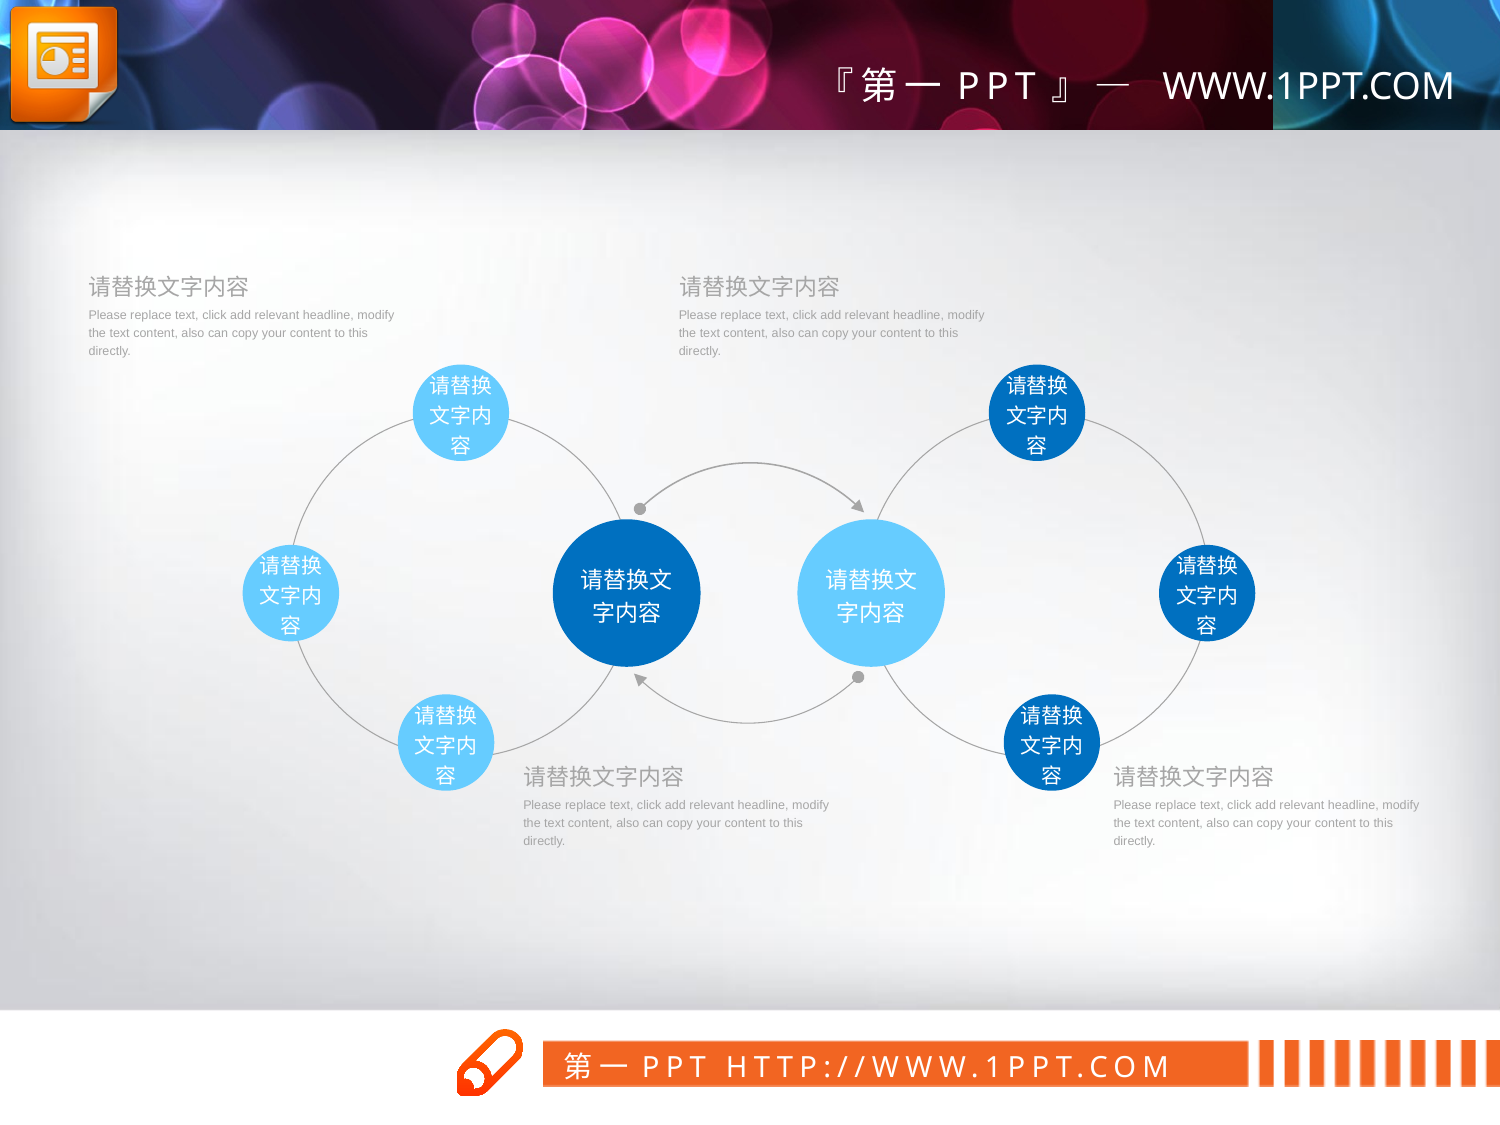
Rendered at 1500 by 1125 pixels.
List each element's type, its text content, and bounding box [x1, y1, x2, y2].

text_box 请替换文字内容 [1003, 694, 1101, 791]
text_box 请替换文字内容 [797, 519, 945, 667]
text_box Please replace text, click add relevant headline, modify the text content, also can copy your content to this directly. [88, 304, 409, 358]
text_box 请替换文字内容 [242, 544, 340, 642]
text_box Please replace text, click add relevant headline, modify the text content, also can copy your content to this directly. [678, 304, 999, 358]
text_box Please replace text, click add relevant headline, modify the text content, also can copy your content to this directly. [523, 794, 844, 848]
picture [543, 1040, 1500, 1087]
text_box [633, 563, 865, 724]
text_box 请替换文字内容 [412, 364, 510, 461]
text_box [293, 419, 621, 755]
text_box 请替换文字内容 [552, 519, 701, 667]
text_box 请替换文字内容 [88, 267, 250, 300]
text_box 请替换文字内容 [523, 757, 685, 790]
text_box 请替换文字内容 [988, 364, 1086, 461]
text_box 请替换文字内容 [397, 694, 495, 791]
text_box 请替换文字内容 [1113, 757, 1276, 790]
text_box 请替换文字内容 [1159, 544, 1256, 642]
picture [0, 0, 1500, 1012]
text_box Please replace text, click add relevant headline, modify the text content, also can copy your content to this directly. [1113, 794, 1434, 848]
text_box [877, 419, 1205, 755]
text_box [633, 462, 865, 595]
text_box 请替换文字内容 [679, 267, 841, 300]
